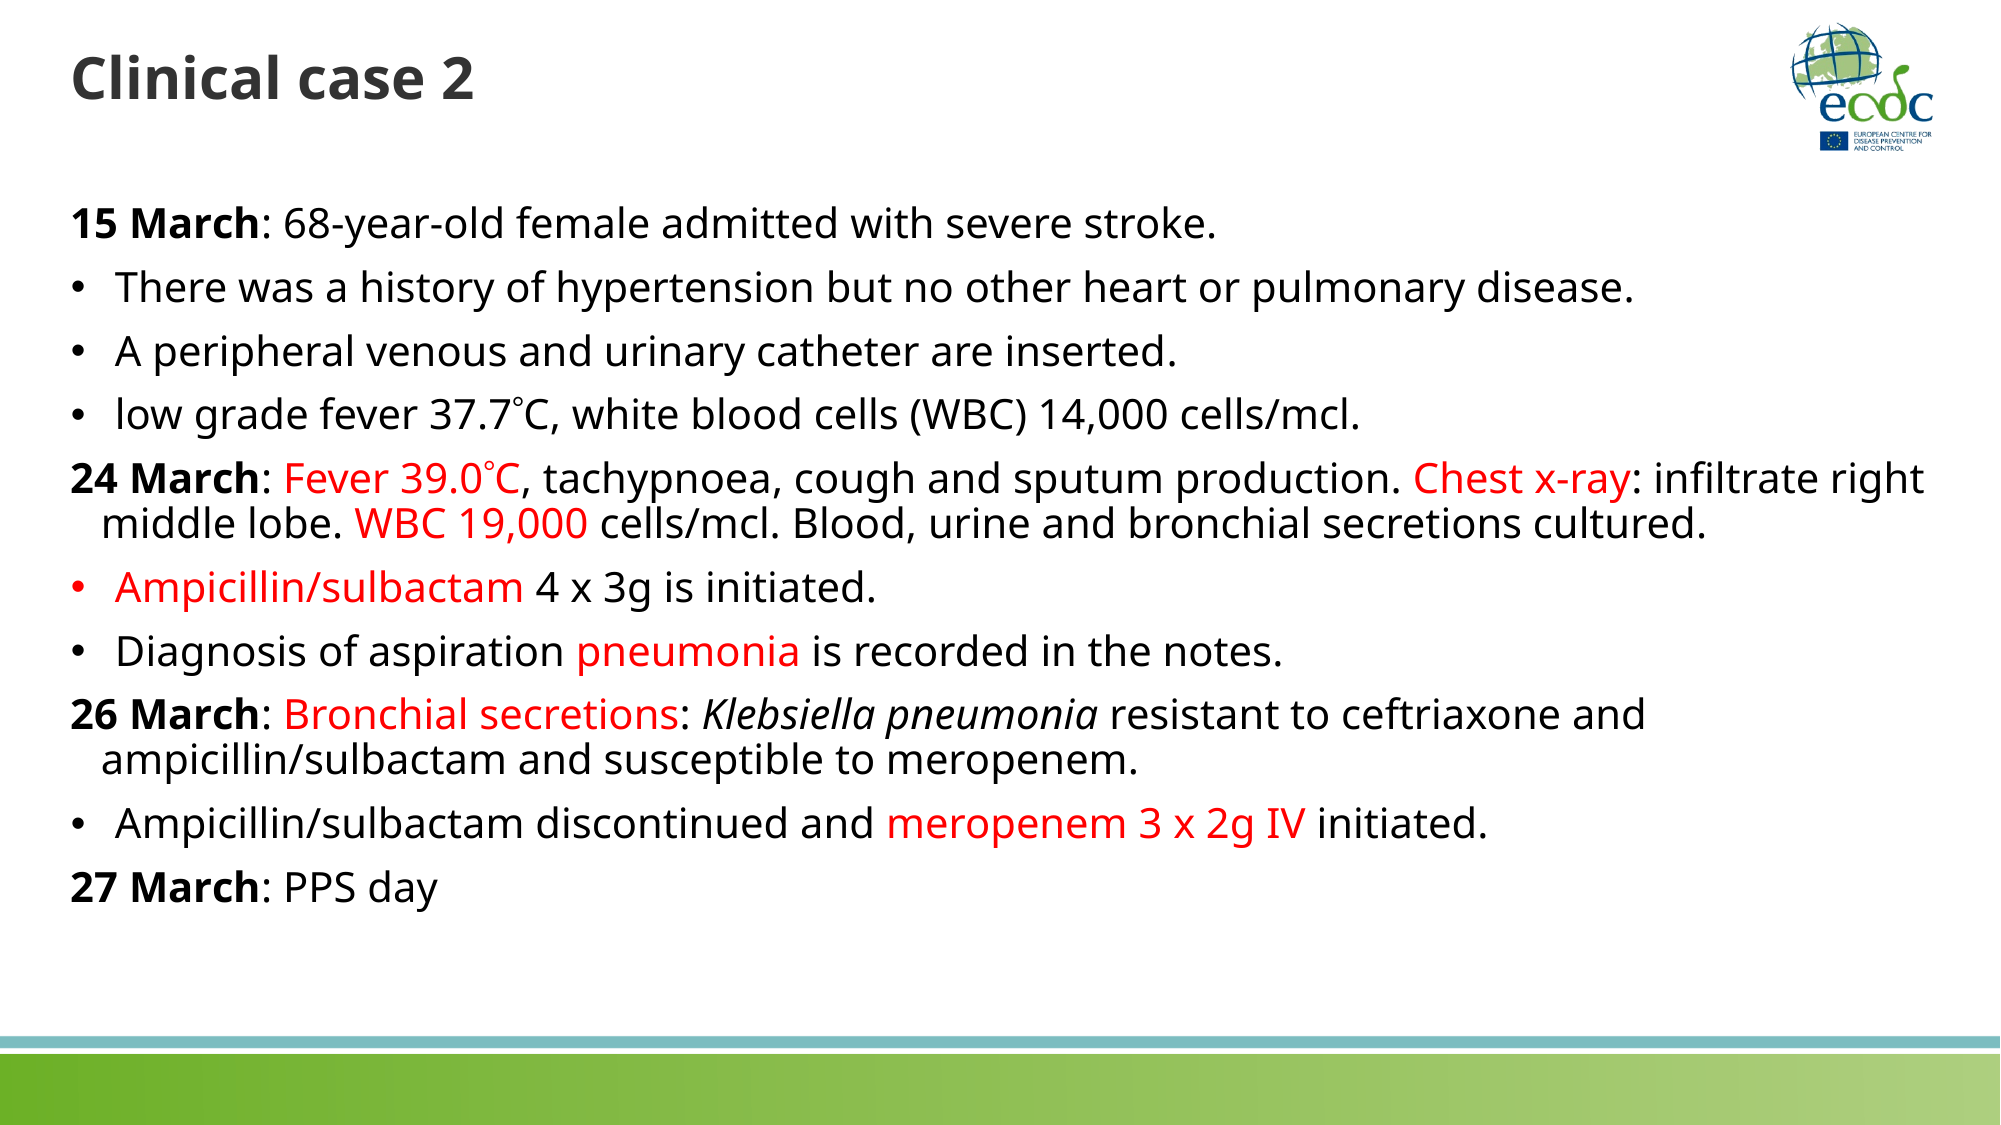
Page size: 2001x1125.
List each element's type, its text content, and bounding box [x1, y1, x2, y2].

list 15 March: 68-year-old female admitted with severe stroke. There was a history of hypertension but no other heart or pulmonary disease. A peripheral venous and urinary catheter are inserted. low grade fever 37.7C, white blood cells (WBC) 14,000 cells/mcl. 24 March: Fever 39.0C, tachypnoea, cough and sputum production. Chest x-ray: infiltrate right middle lobe. WBC 19,000 cells/mcl. Blood, urine and bronchial secretions cultured. Ampicillin/sulbactam 4 x 3g is initiated. Diagnosis of aspiration pneumonia is recorded in the notes. 26 March: Bronchial secretions: Klebsiella pneumonia resistant to ceftriaxone and ampicillin/sulbactam and susceptible to meropenem. Ampicillin/sulbactam discontinued and meropenem 3 x 2g IV initiated. 27 March: PPS day [70, 202, 1936, 1025]
title Clinical case 2 [70, 49, 1764, 180]
picture [0, 0, 2000, 1125]
